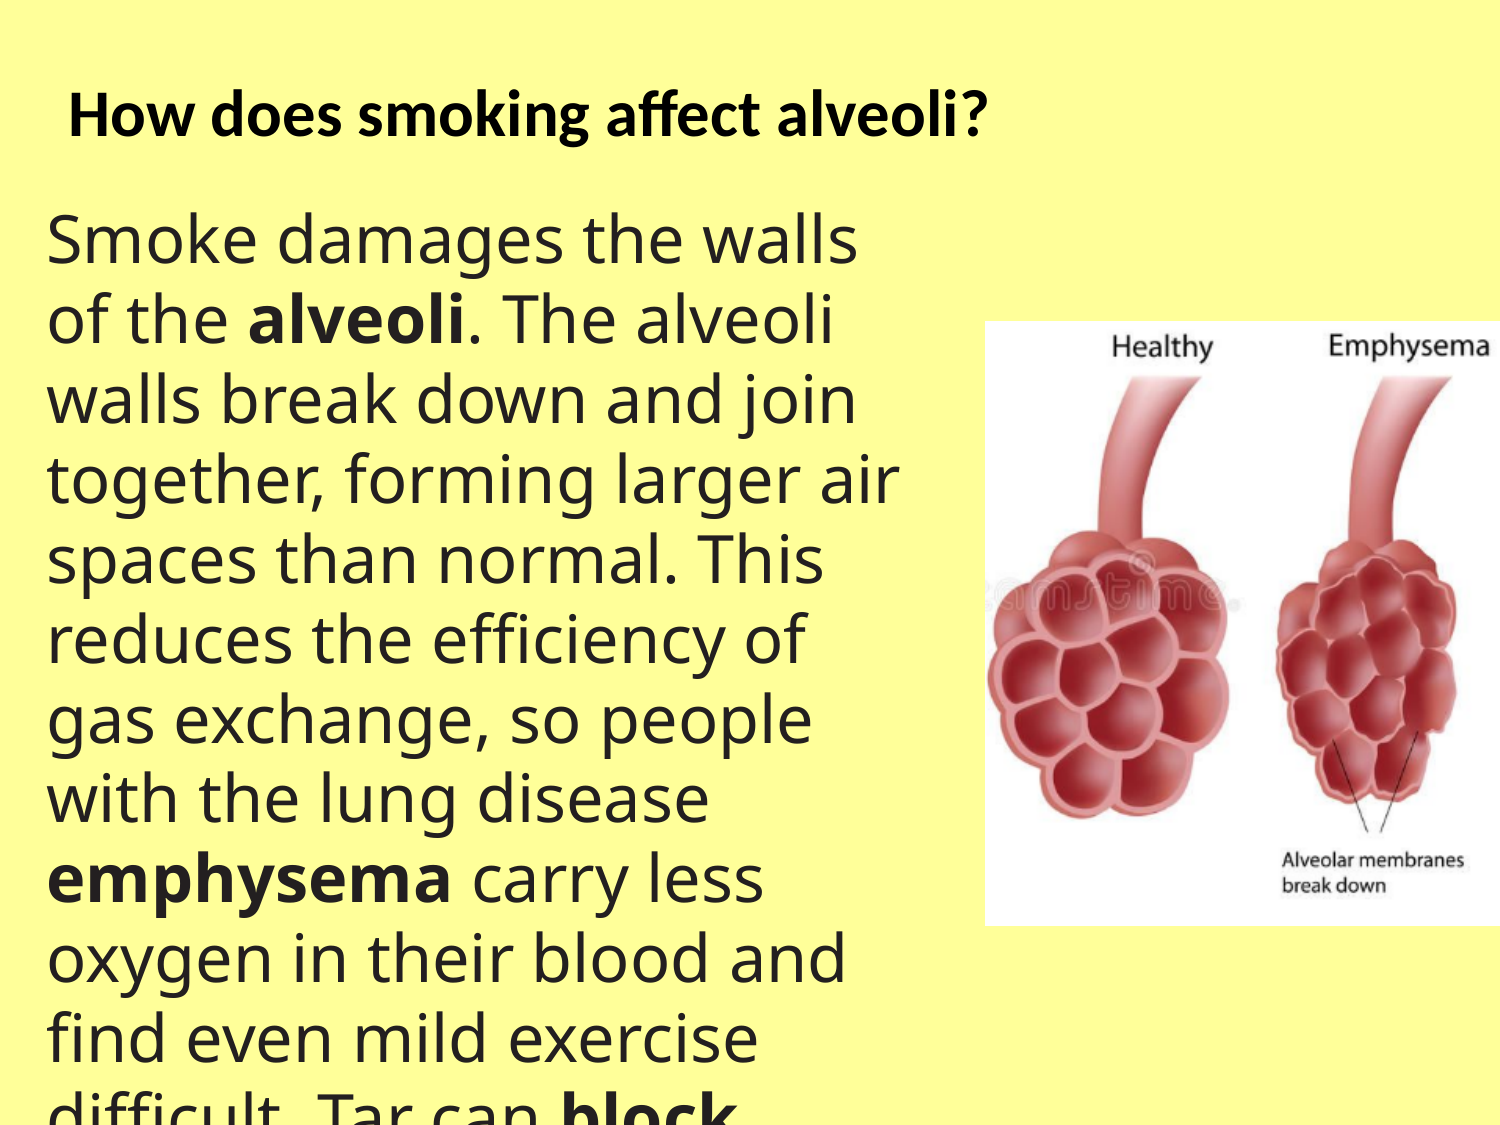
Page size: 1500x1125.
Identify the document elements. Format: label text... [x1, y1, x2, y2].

picture [985, 320, 1500, 926]
text_box Smoke damages the walls of the alveoli. The alveoli walls break down and join together, forming larger air spaces than normal. This reduces the efficiency of gas exchange, so people with the lung disease emphysema carry less oxygen in their blood and find even mild exercise difficult. Tar can block alveoli. [31, 189, 933, 1125]
text_box How does smoking affect alveoli? [53, 62, 1007, 157]
